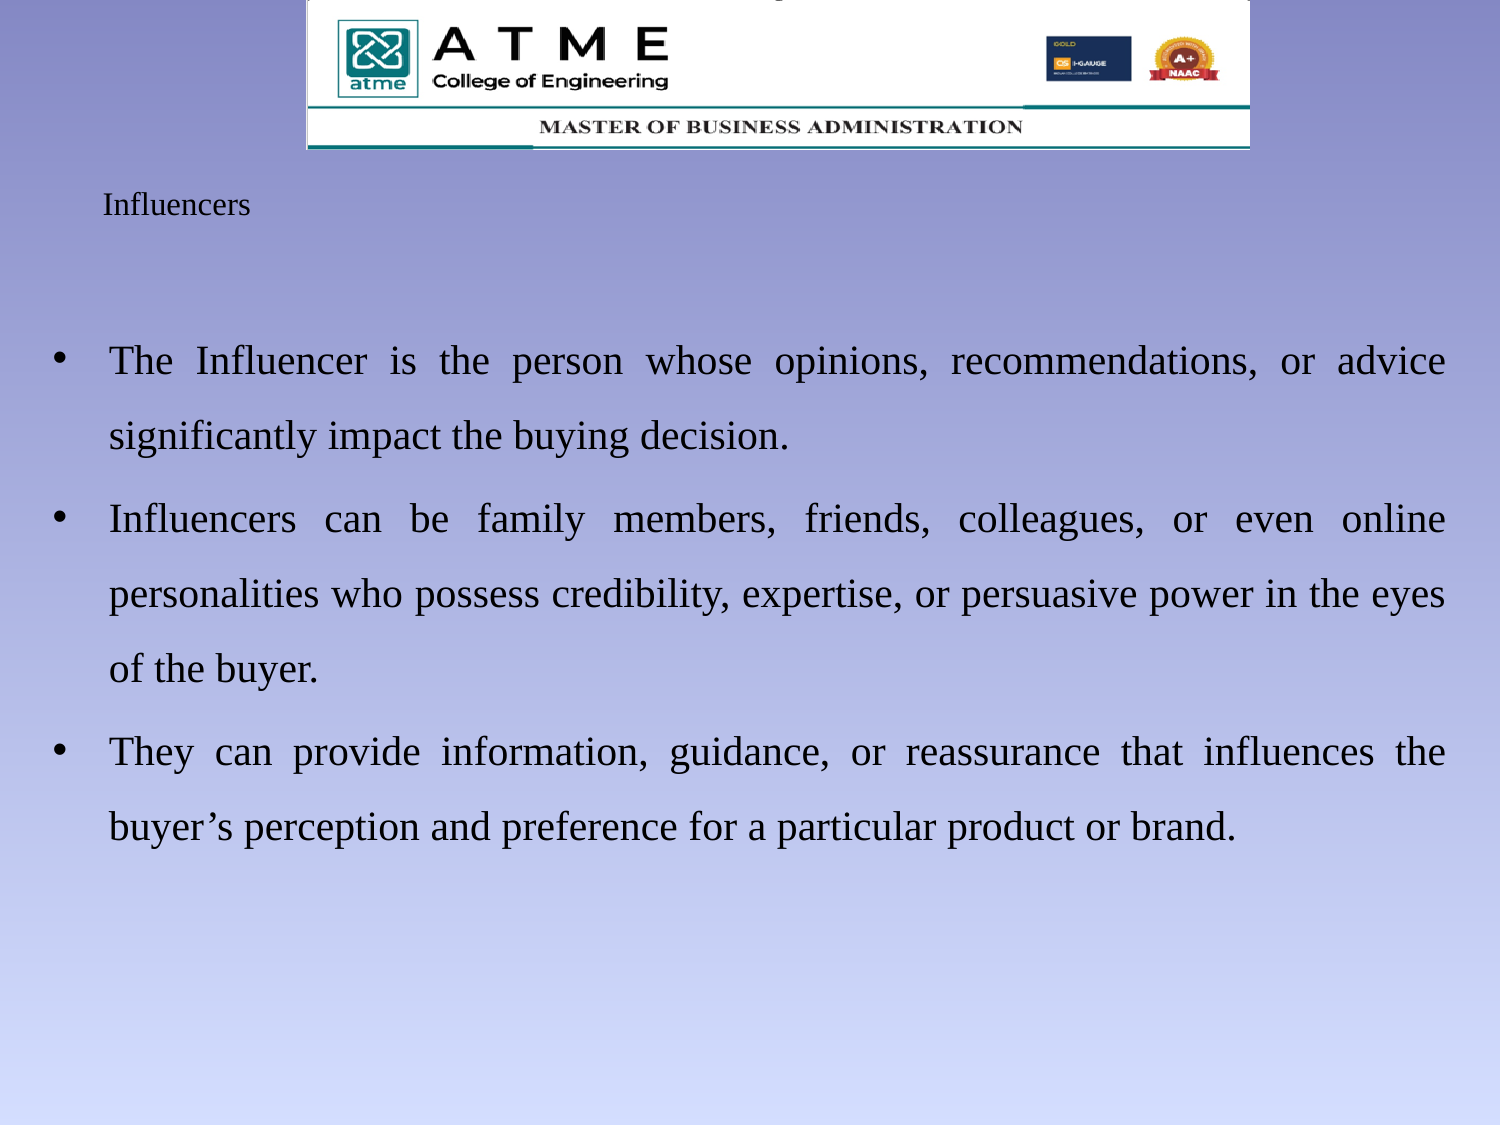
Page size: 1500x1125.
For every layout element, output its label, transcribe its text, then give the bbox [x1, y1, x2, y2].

list The Influencer is the person whose opinions, recommendations, or advice significantly impact the buying decision. Influencers can be family members, friends, colleagues, or even online personalities who possess credibility, expertise, or persuasive power in the eyes of the buyer. They can provide information, guidance, or reassurance that influences the buyer’s perception and preference for a particular product or brand. [37, 299, 1463, 1100]
title Influencers [87, 174, 1438, 230]
picture [306, 0, 1250, 150]
